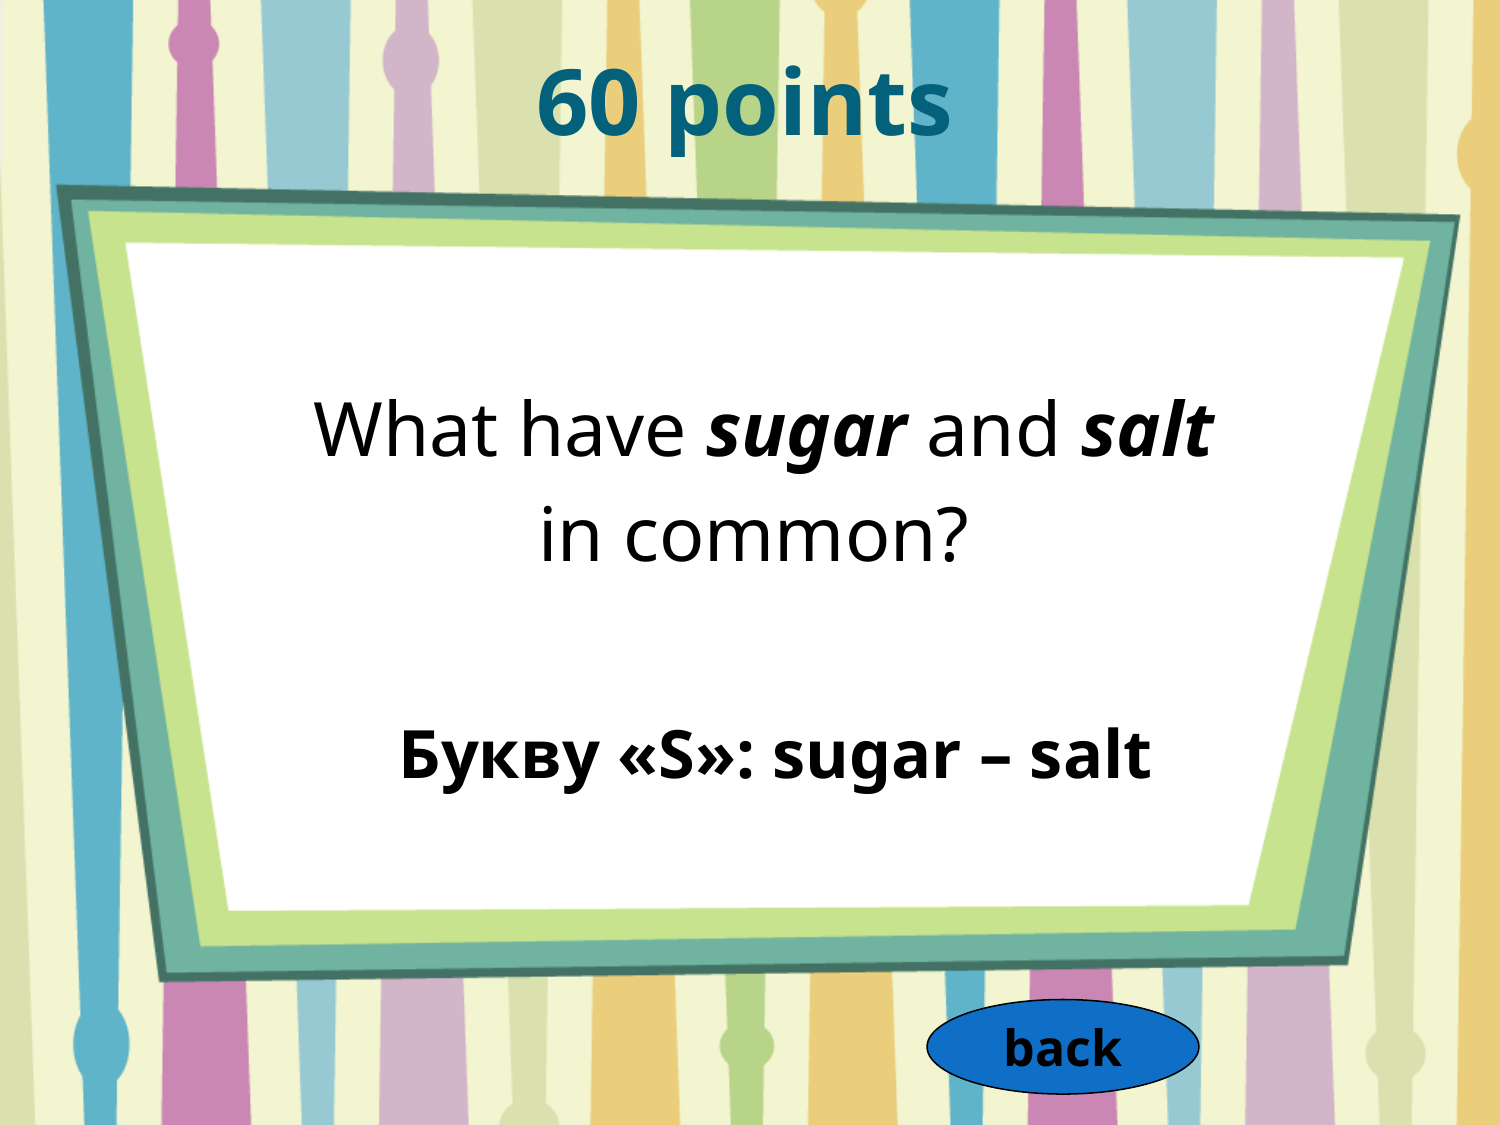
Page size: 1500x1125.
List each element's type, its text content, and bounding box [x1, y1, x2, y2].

title 60 points [466, 0, 1024, 198]
text_box Букву «S»: sugar – salt [383, 704, 1388, 799]
list What have sugar and salt in common? [218, 373, 1330, 657]
text_box back [927, 999, 1199, 1095]
picture [0, 0, 1500, 1125]
